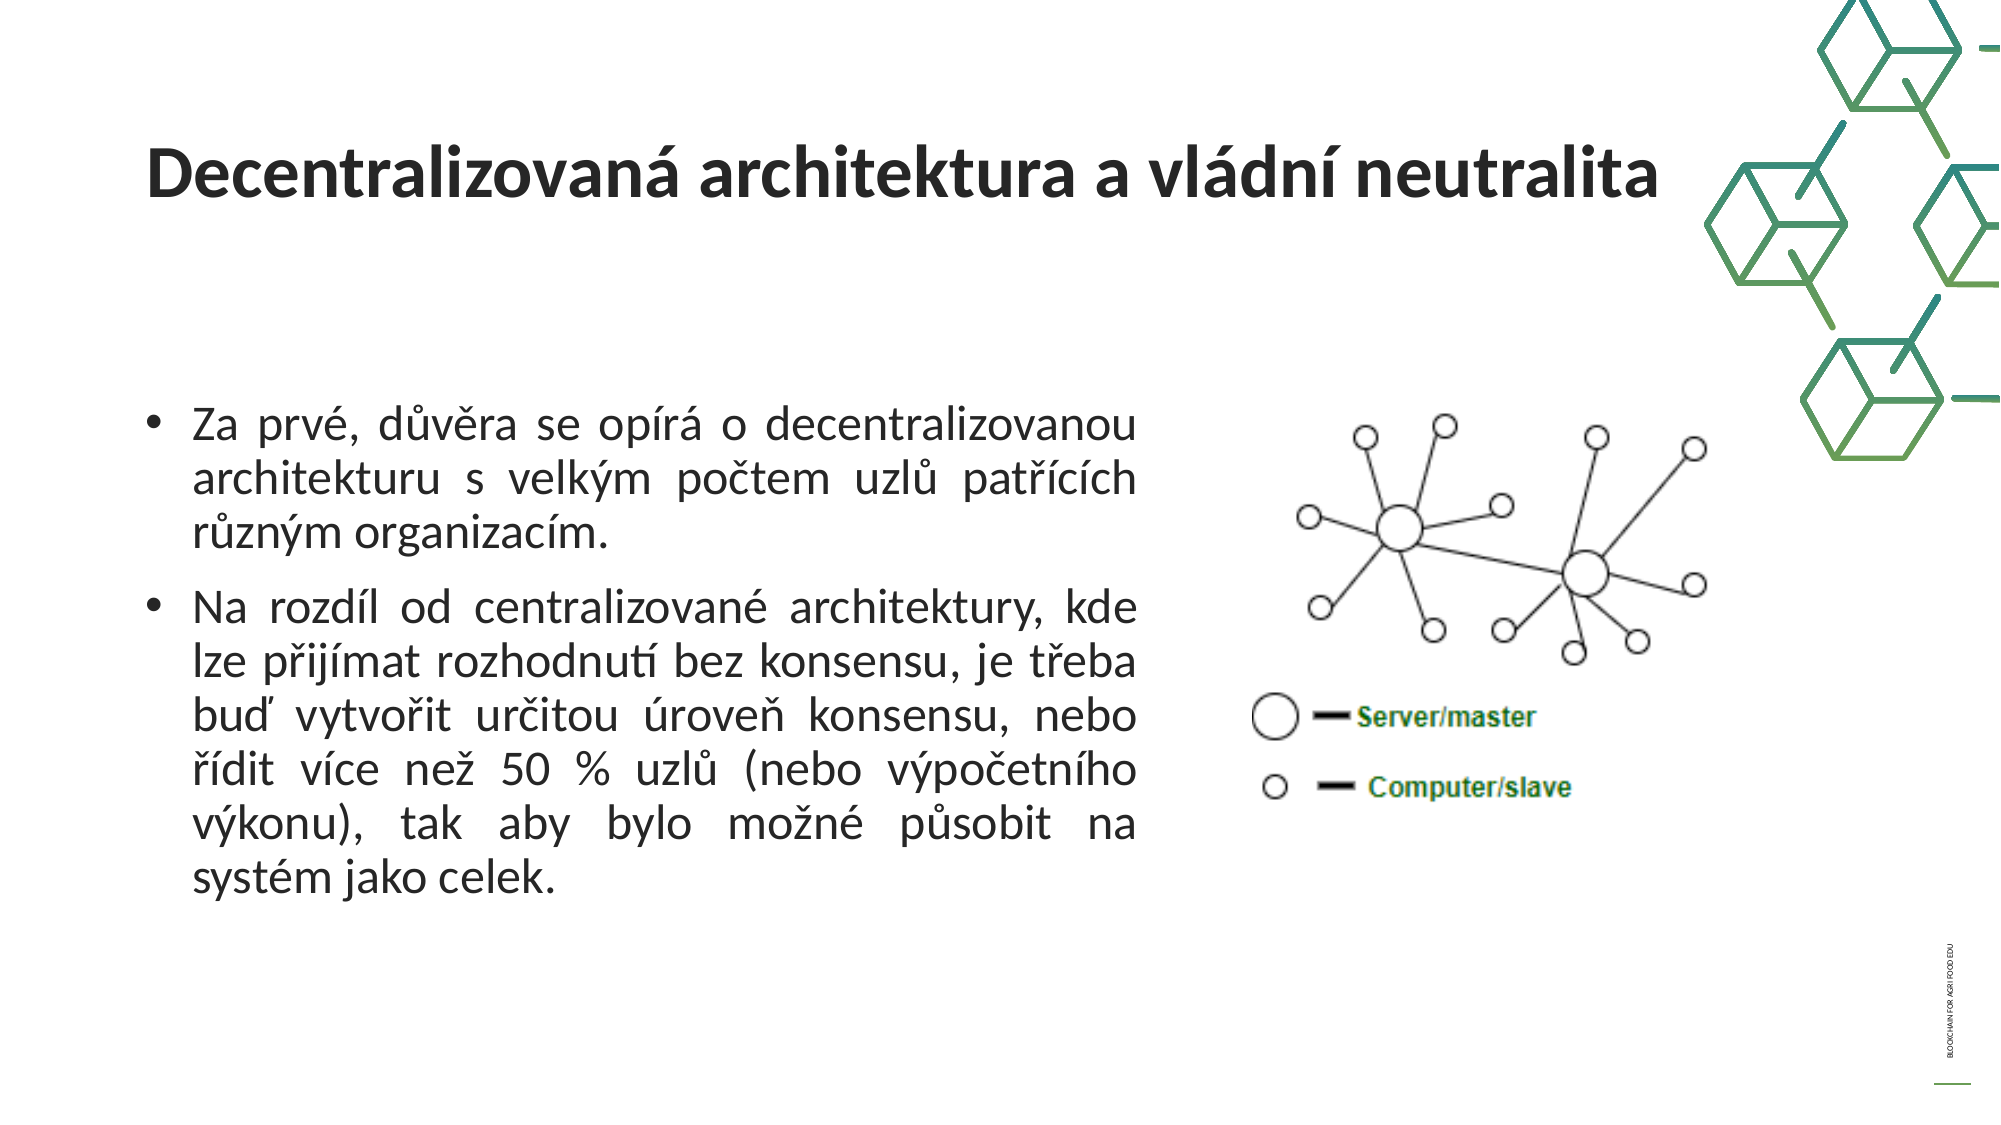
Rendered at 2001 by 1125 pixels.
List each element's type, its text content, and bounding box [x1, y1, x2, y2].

list Za prvé, důvěra se opírá o decentralizovanou architekturu s velkým počtem uzlů patřících různým organizacím. Na rozdíl od centralizované architektury, kde lze přijímat rozhodnutí bez konsensu, je třeba buď vytvořit určitou úroveň konsensu, nebo řídit více než 50 % uzlů (nebo výpočetního výkonu), tak aby bylo možné působit na systém jako celek. [130, 390, 1154, 948]
picture [1252, 394, 1721, 818]
list Decentralizovaná architektura a vládní neutralita [130, 124, 1698, 257]
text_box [1703, 0, 2000, 462]
